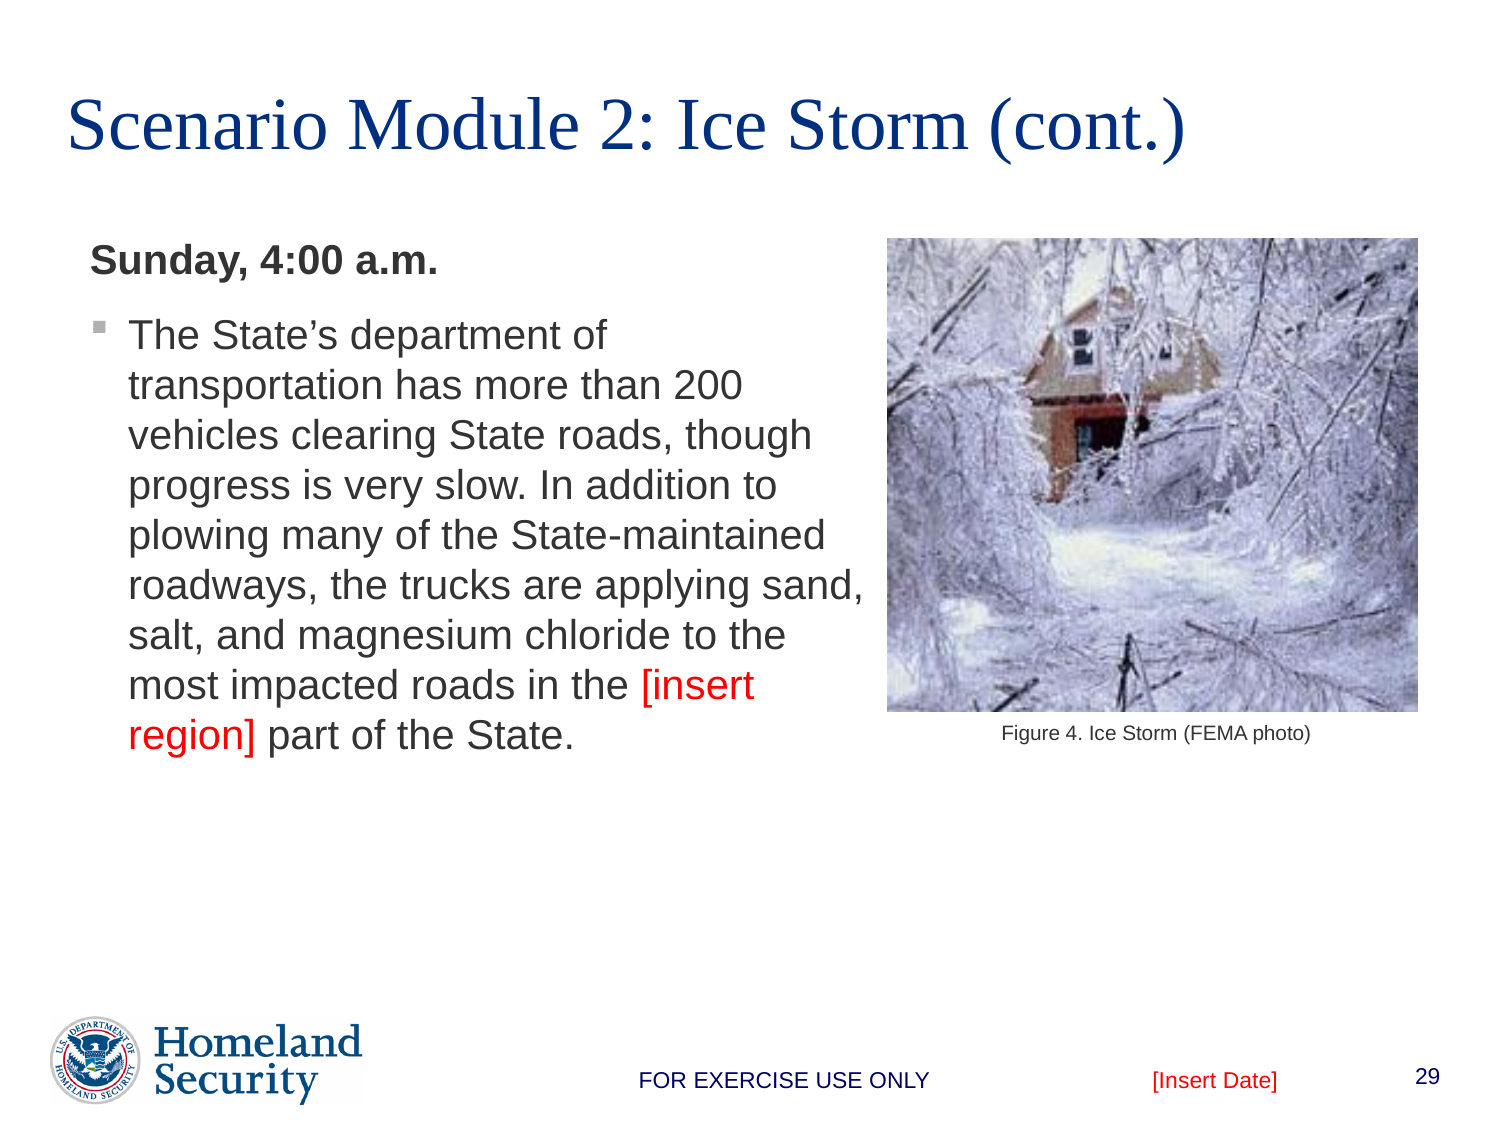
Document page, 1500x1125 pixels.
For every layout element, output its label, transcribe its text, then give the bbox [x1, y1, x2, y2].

picture [50, 1016, 363, 1105]
picture [887, 237, 1418, 713]
text_box Figure 4. Ice Storm (FEMA photo) [912, 721, 1400, 753]
list Sunday, 4:00 a.m. The State’s department of transportation has more than 200 vehicles clearing State roads, though progress is very slow. In addition to plowing many of the State-maintained roadways, the trucks are applying sand, salt, and magnesium chloride to the most impacted roads in the [insert region] part of the State. [75, 224, 888, 968]
slide_number 29 [1399, 1053, 1476, 1097]
title Scenario Module 2: Ice Storm (cont.) [51, 0, 1278, 173]
